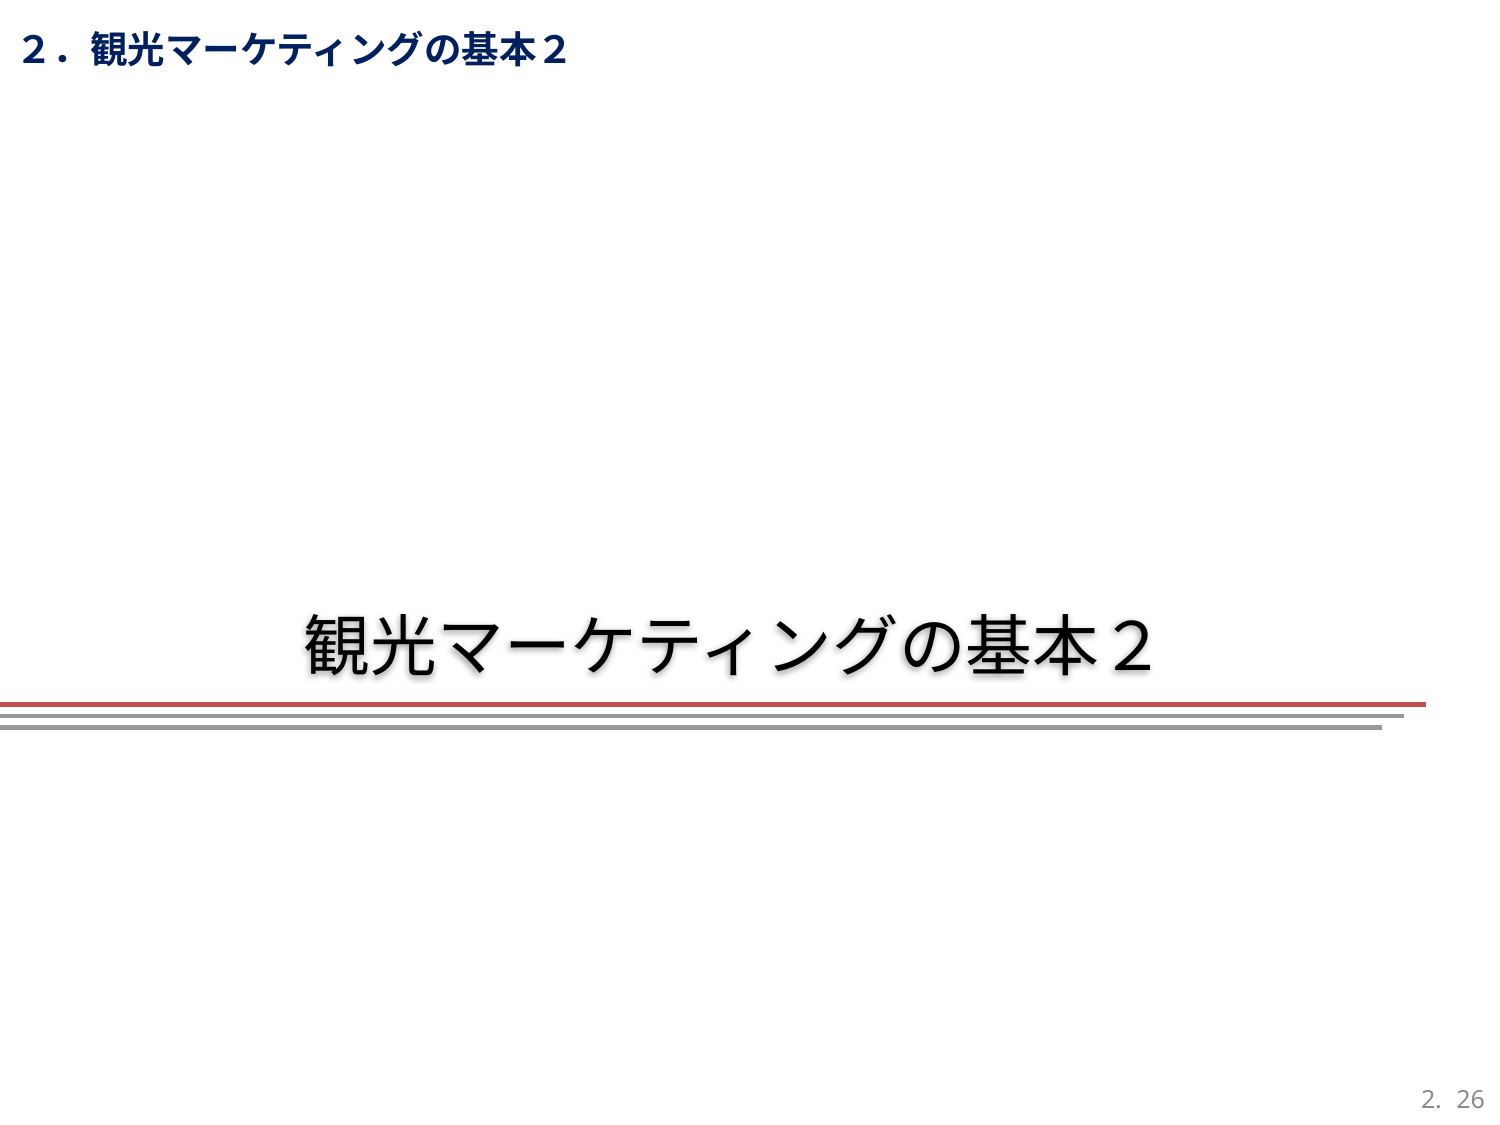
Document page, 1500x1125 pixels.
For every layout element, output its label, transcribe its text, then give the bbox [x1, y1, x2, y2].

slide_number 25 [1381, 1065, 1500, 1125]
title ２．観光マーケティングの基本２ [0, 18, 1418, 135]
text_box 観光マーケティングの基本２ [18, 596, 1452, 692]
